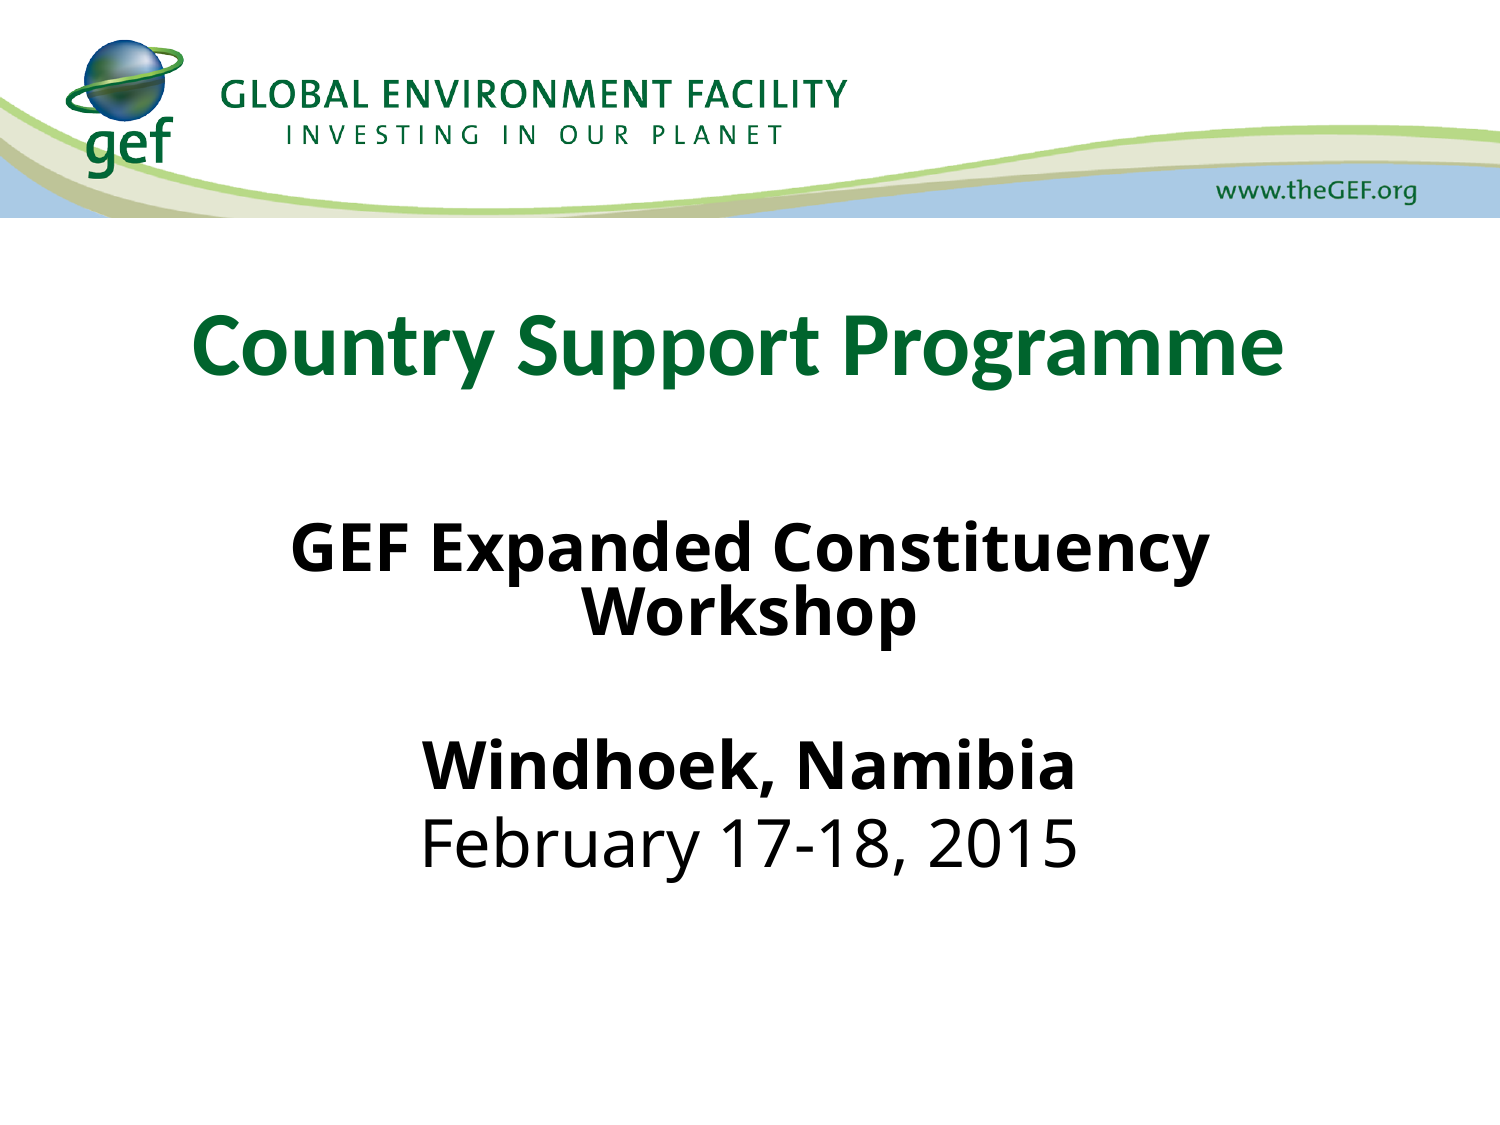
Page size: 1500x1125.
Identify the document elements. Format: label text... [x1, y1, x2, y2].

subtitle GEF Expanded Constituency Workshop Windhoek, Namibia February 17-18, 2015 [224, 512, 1276, 976]
title Country Support Programme [74, 299, 1426, 488]
picture [0, 12, 1500, 218]
